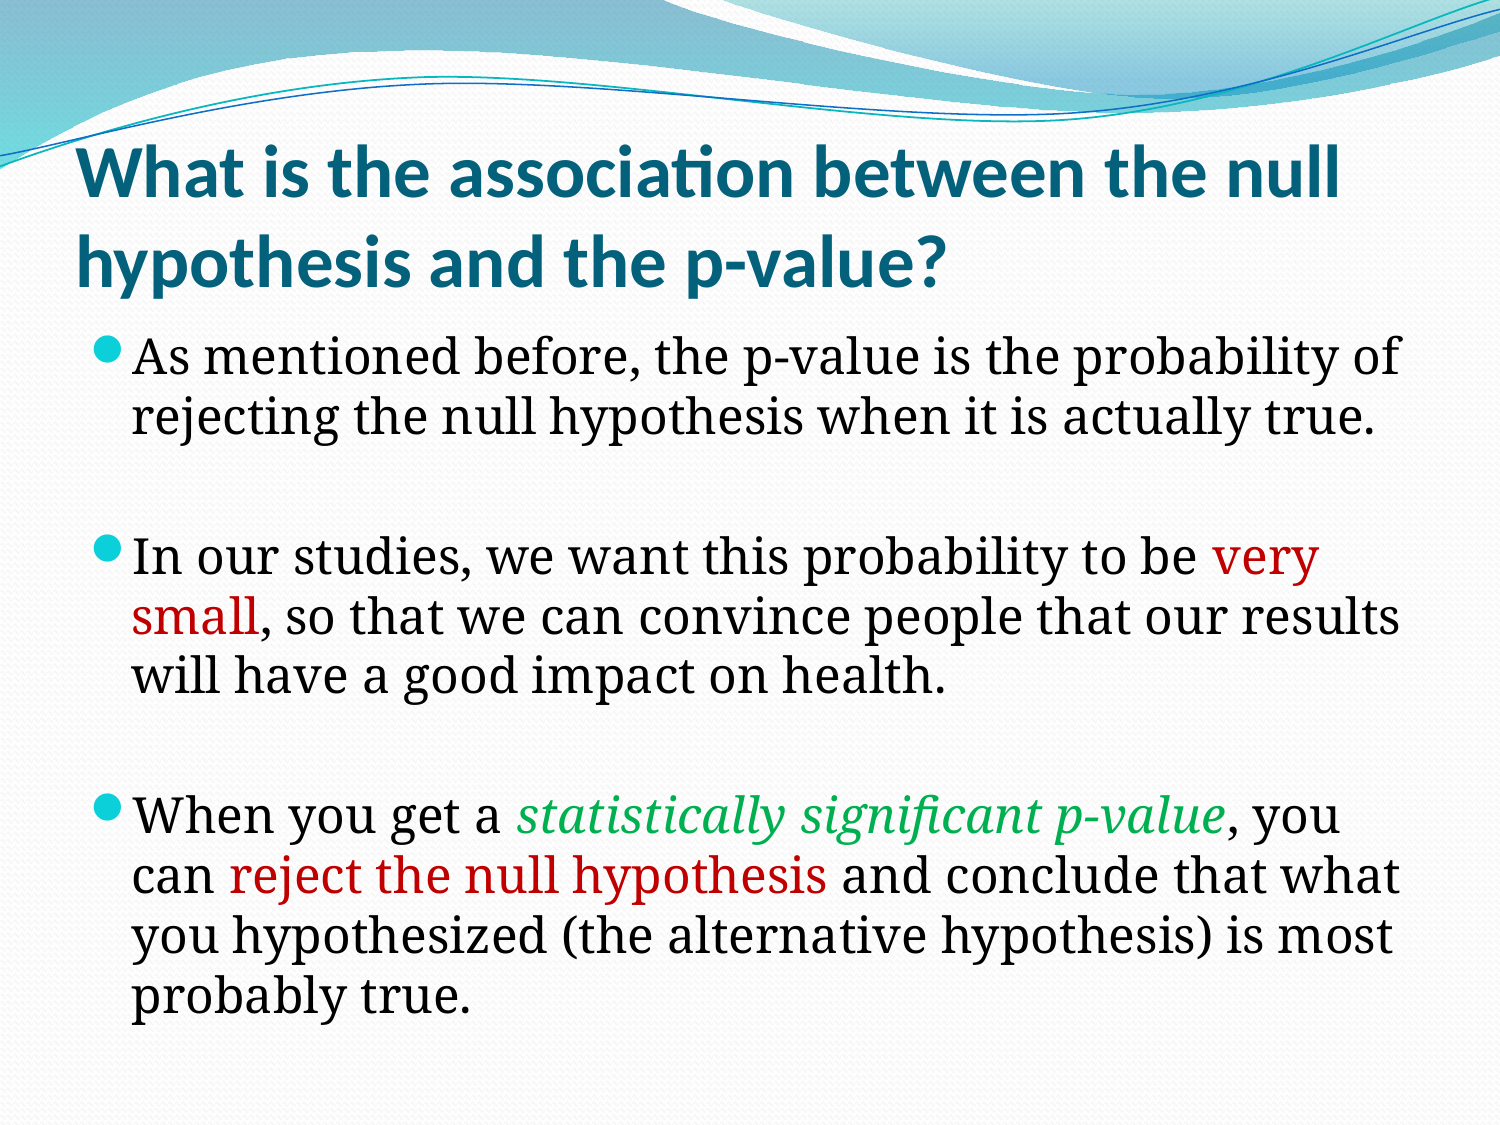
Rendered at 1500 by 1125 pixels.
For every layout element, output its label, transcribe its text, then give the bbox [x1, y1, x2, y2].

list As mentioned before, the p-value is the probability of rejecting the null hypothesis when it is actually true. In our studies, we want this probability to be very small, so that we can convince people that our results will have a good impact on health. When you get a statistically significant p-value, you can reject the null hypothesis and conclude that what you hypothesized (the alternative hypothesis) is most probably true. [75, 317, 1425, 1038]
title What is the association between the null hypothesis and the p-value? [75, 37, 1425, 303]
